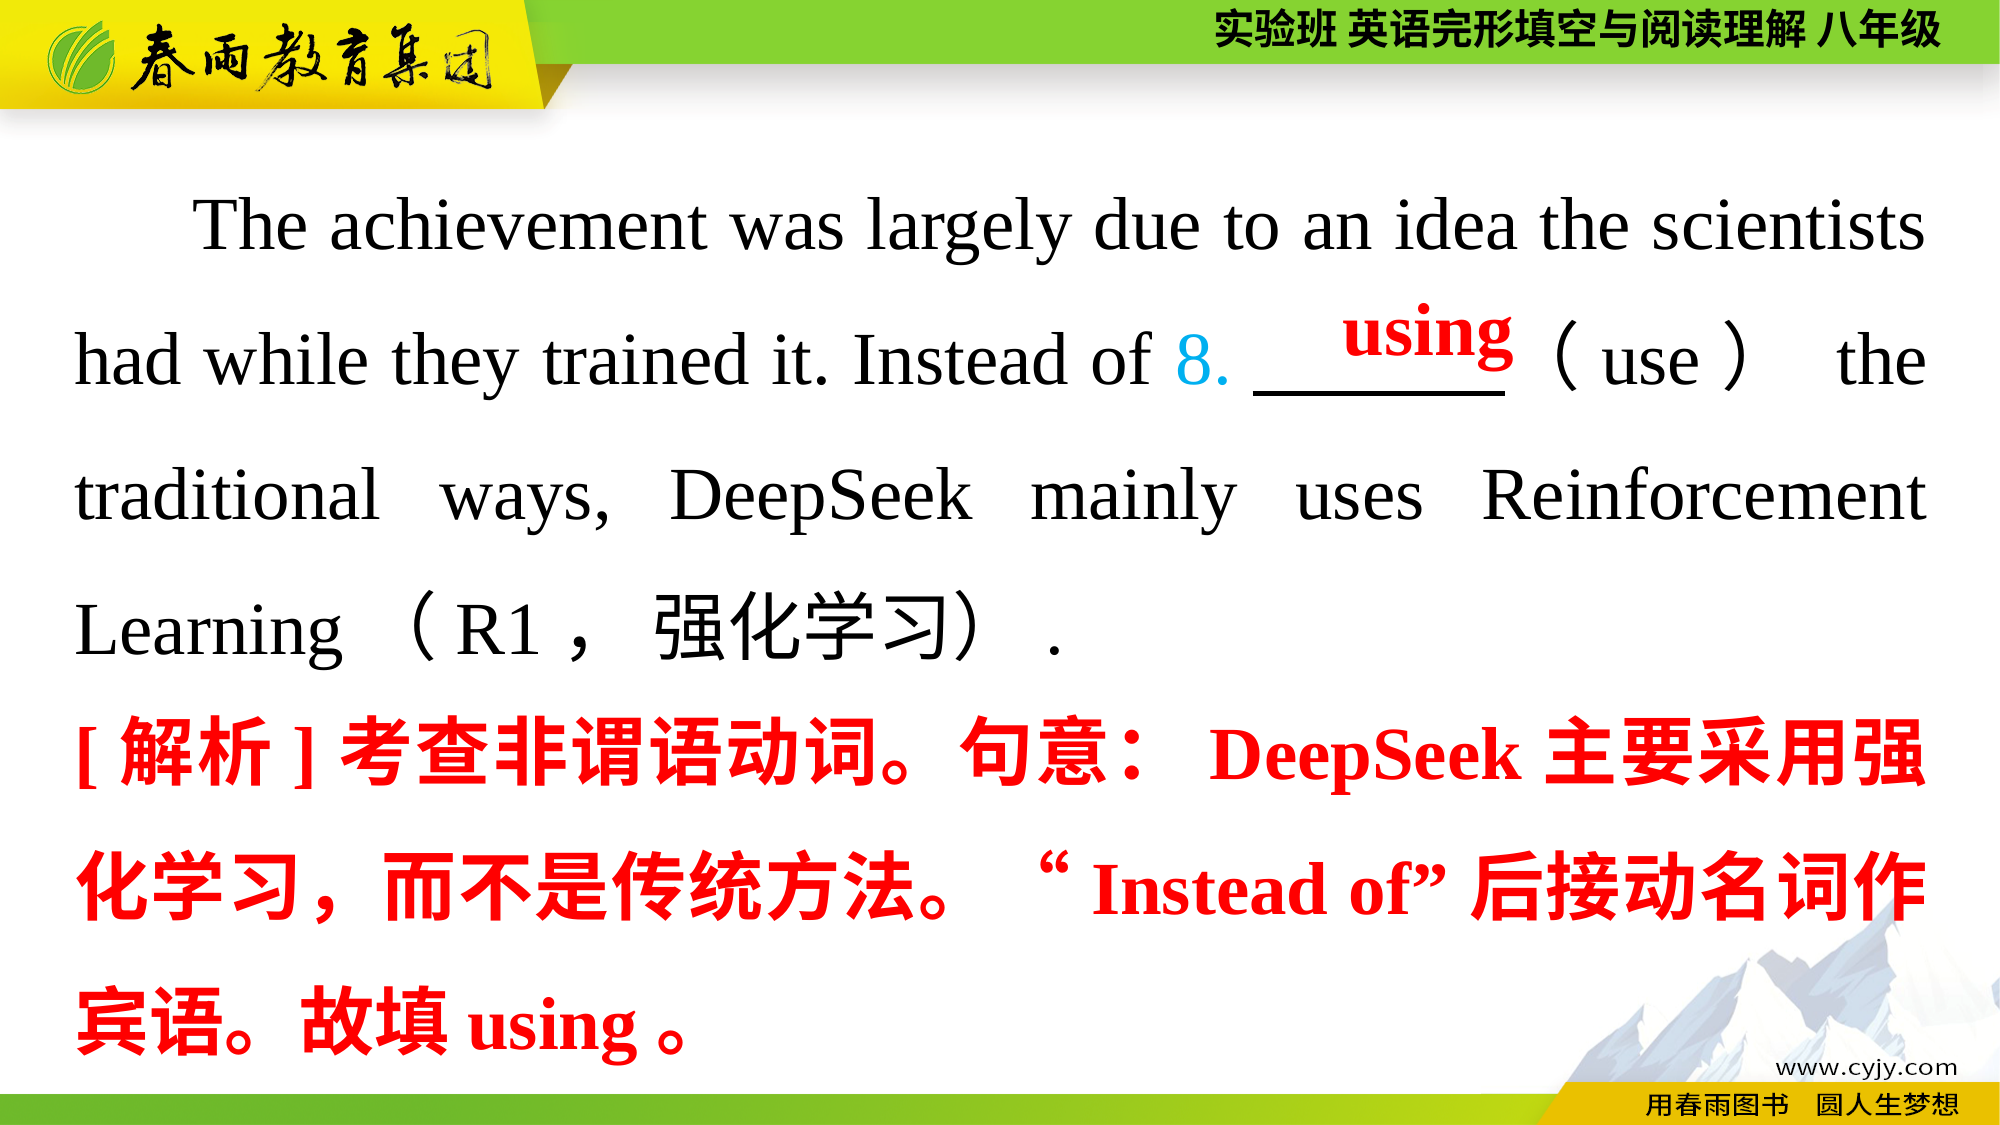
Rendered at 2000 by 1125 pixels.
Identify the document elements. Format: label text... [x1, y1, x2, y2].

text_box using [1328, 273, 1529, 379]
picture [0, 0, 2000, 1125]
text_box [解析]考查非谓语动词。句意：DeepSeek主要采用强化学习，而不是传统方法。“Instead of”后接动名词作宾语。故填using。 [59, 651, 1944, 1072]
list The achievement was largely due to an idea the scientists had while they trained it. Instead of 8. （use） the traditional ways, DeepSeek mainly uses Reinforcement Learning（R1， 强化学习）. [59, 122, 1944, 651]
